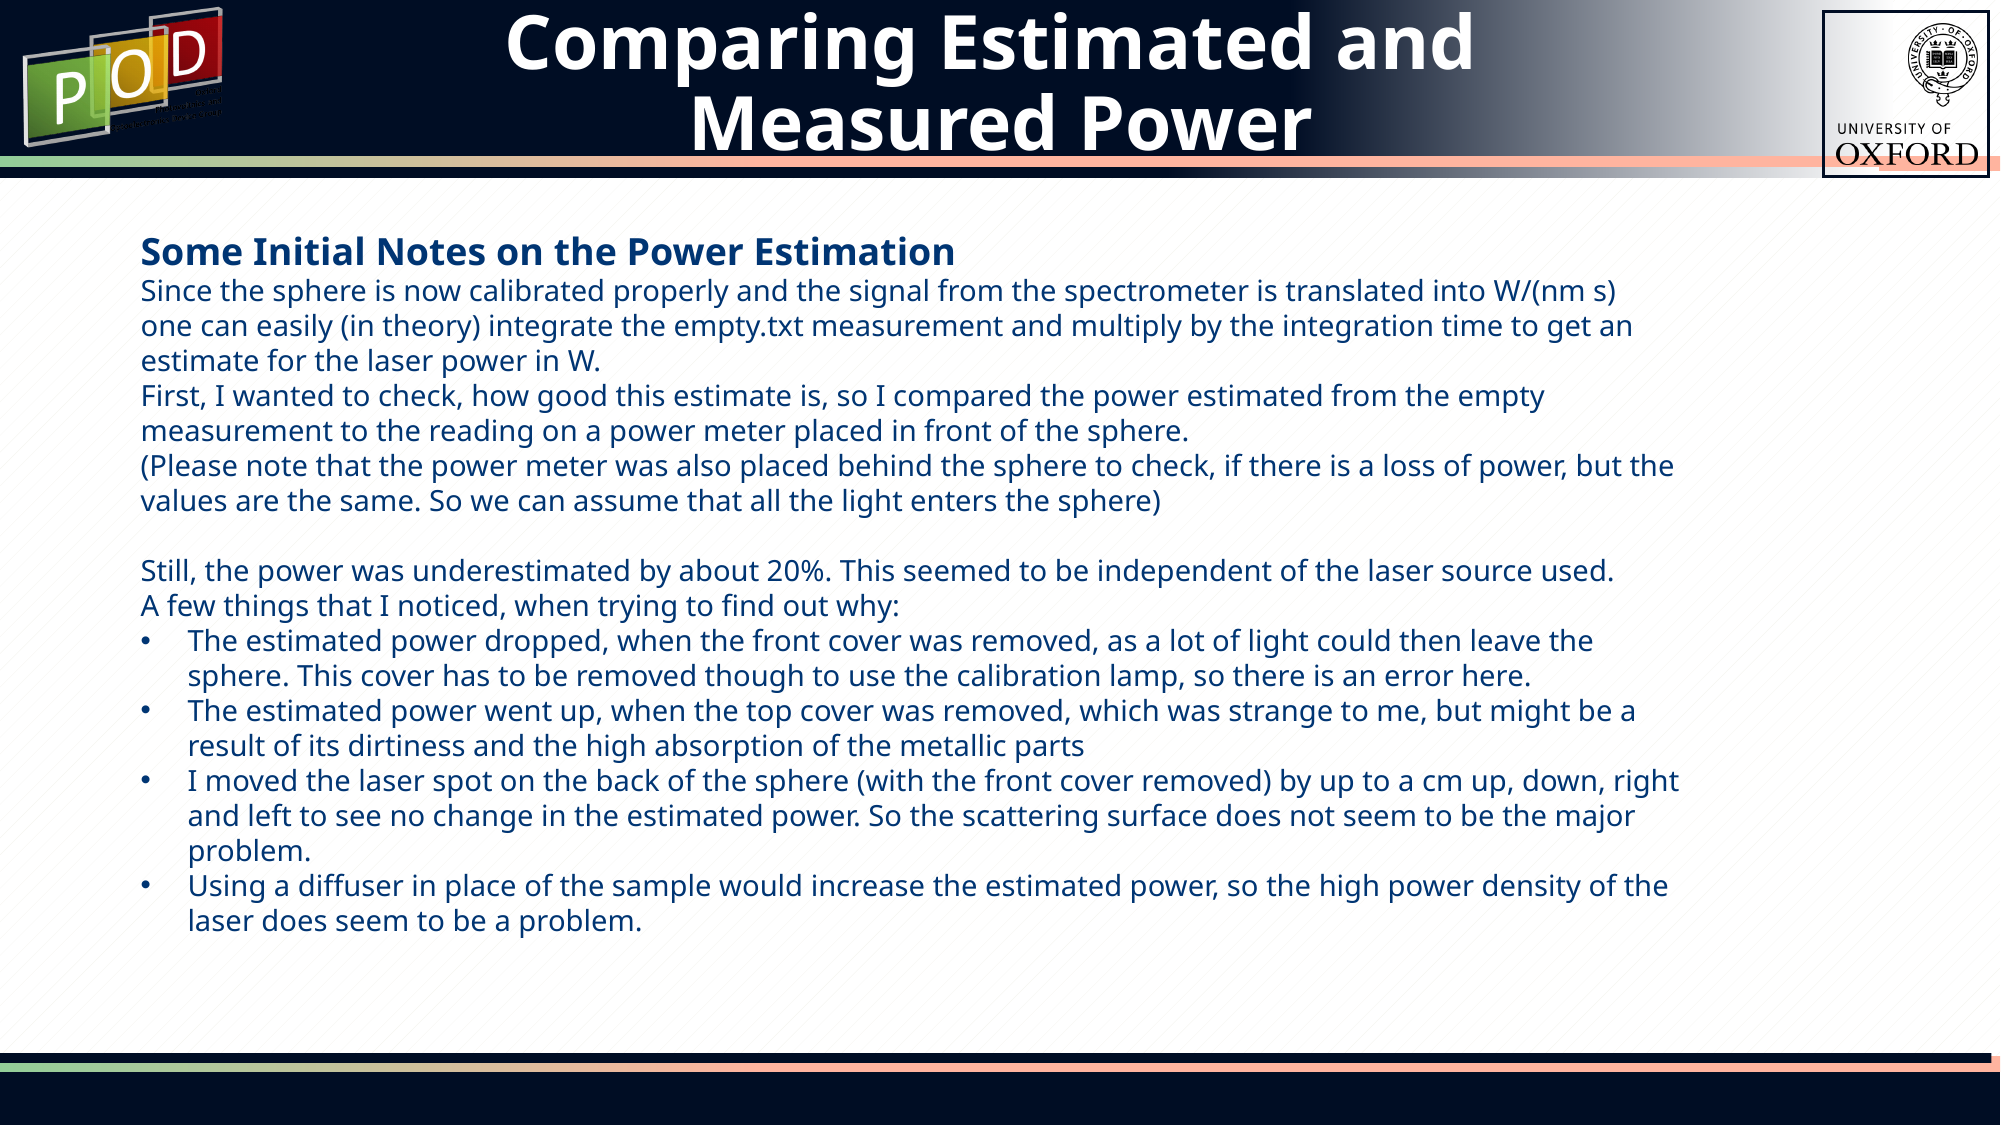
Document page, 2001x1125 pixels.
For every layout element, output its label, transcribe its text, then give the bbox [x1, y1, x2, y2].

title Comparing Estimated and Measured Power [248, 38, 1754, 133]
picture [22, 6, 226, 148]
text_box Some Initial Notes on the Power Estimation Since the sphere is now calibrated properly and the signal from the spectrometer is translated into W/(nm s) one can easily (in theory) integrate the empty.txt measurement and multiply by the integration time to get an estimate for the laser power in W. First, I wanted to check, how good this estimate is, so I compared the power estimated from the empty measurement to the reading on a power meter placed in front of the sphere. (Please note that the power meter was also placed behind the sphere to check, if there is a loss of power, but the values are the same. So we can assume that all the light enters the sphere) Still, the power was underestimated by about 20%. This seemed to be independent of the laser source used. A few things that I noticed, when trying to find out why: The estimated power dropped, when the front cover was removed, as a lot of light could then leave the sphere. This cover has to be removed though to use the calibration lamp, so there is an error here. The estimated power went up, when the top cover was removed, which was strange to me, but might be a result of its dirtiness and the high absorption of the metallic parts I moved the laser spot on the back of the sphere (with the front cover removed) by up to a cm up, down, right and left to see no change in the estimated power. So the scattering surface does not seem to be the major problem. Using a diffuser in place of the sample would increase the estimated power, so the high power density of the laser does seem to be a problem. [125, 220, 1712, 945]
